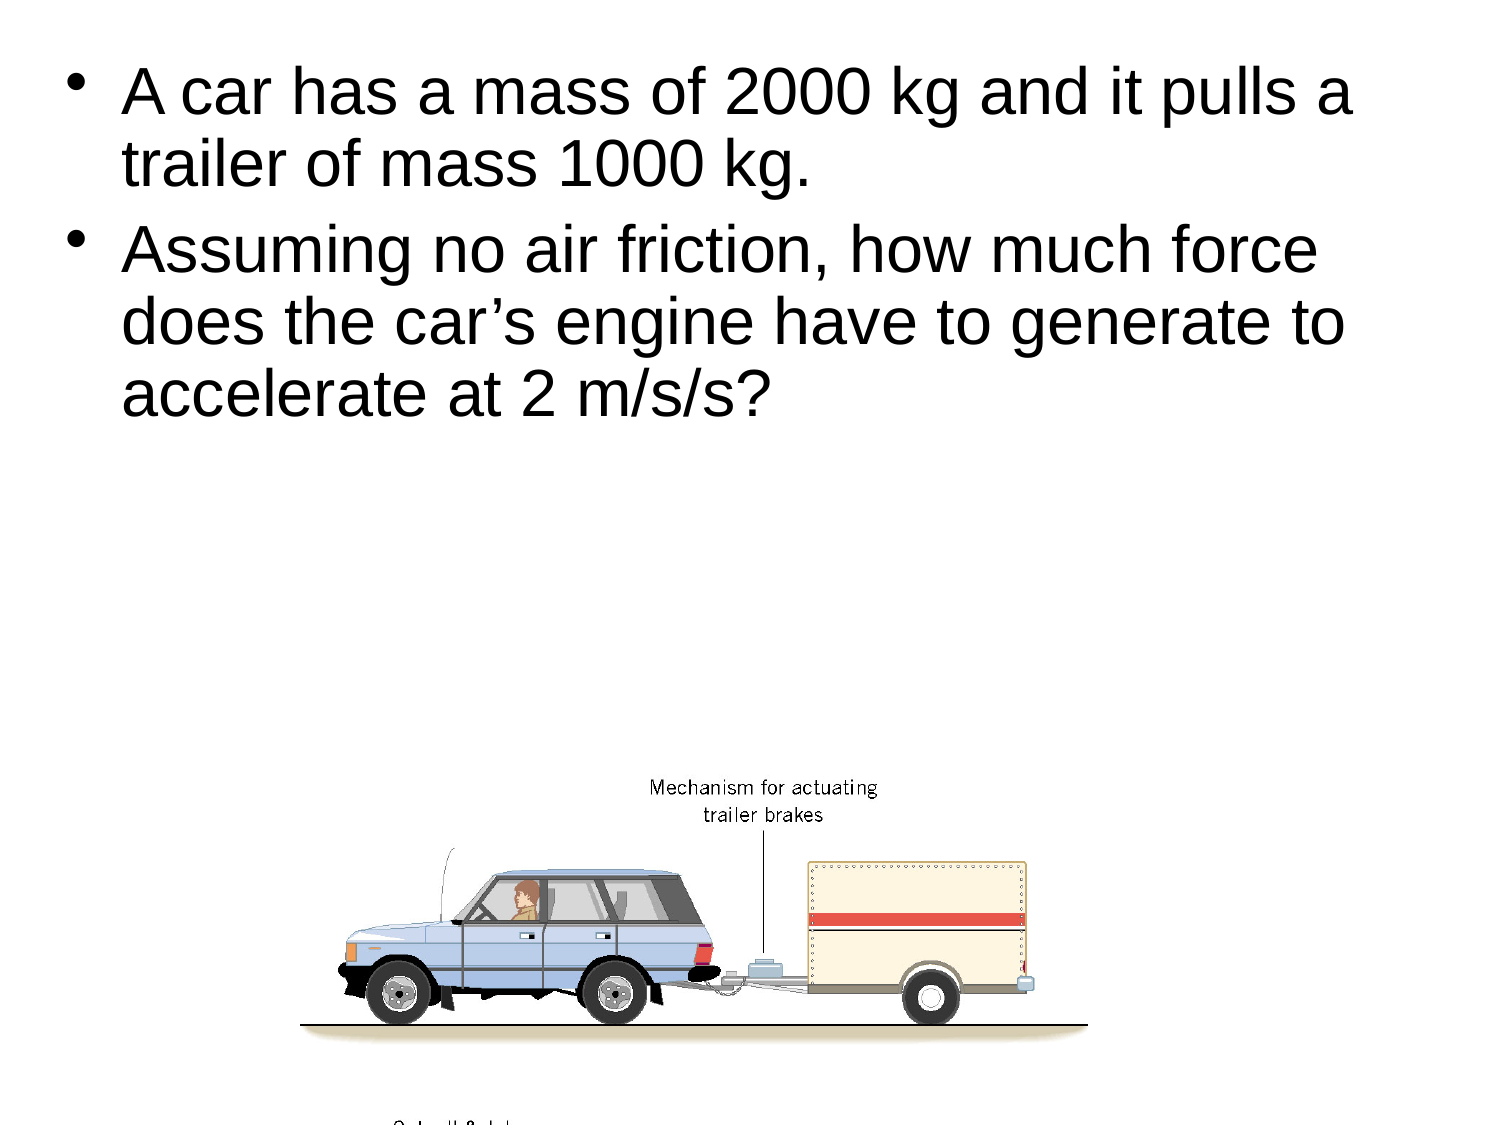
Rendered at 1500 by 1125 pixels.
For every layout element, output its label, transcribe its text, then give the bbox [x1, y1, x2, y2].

list A car has a mass of 2000 kg and it pulls a trailer of mass 1000 kg. Assuming no air friction, how much force does the car’s engine have to generate to accelerate at 2 m/s/s? [49, 49, 1401, 451]
picture [299, 774, 1088, 1125]
